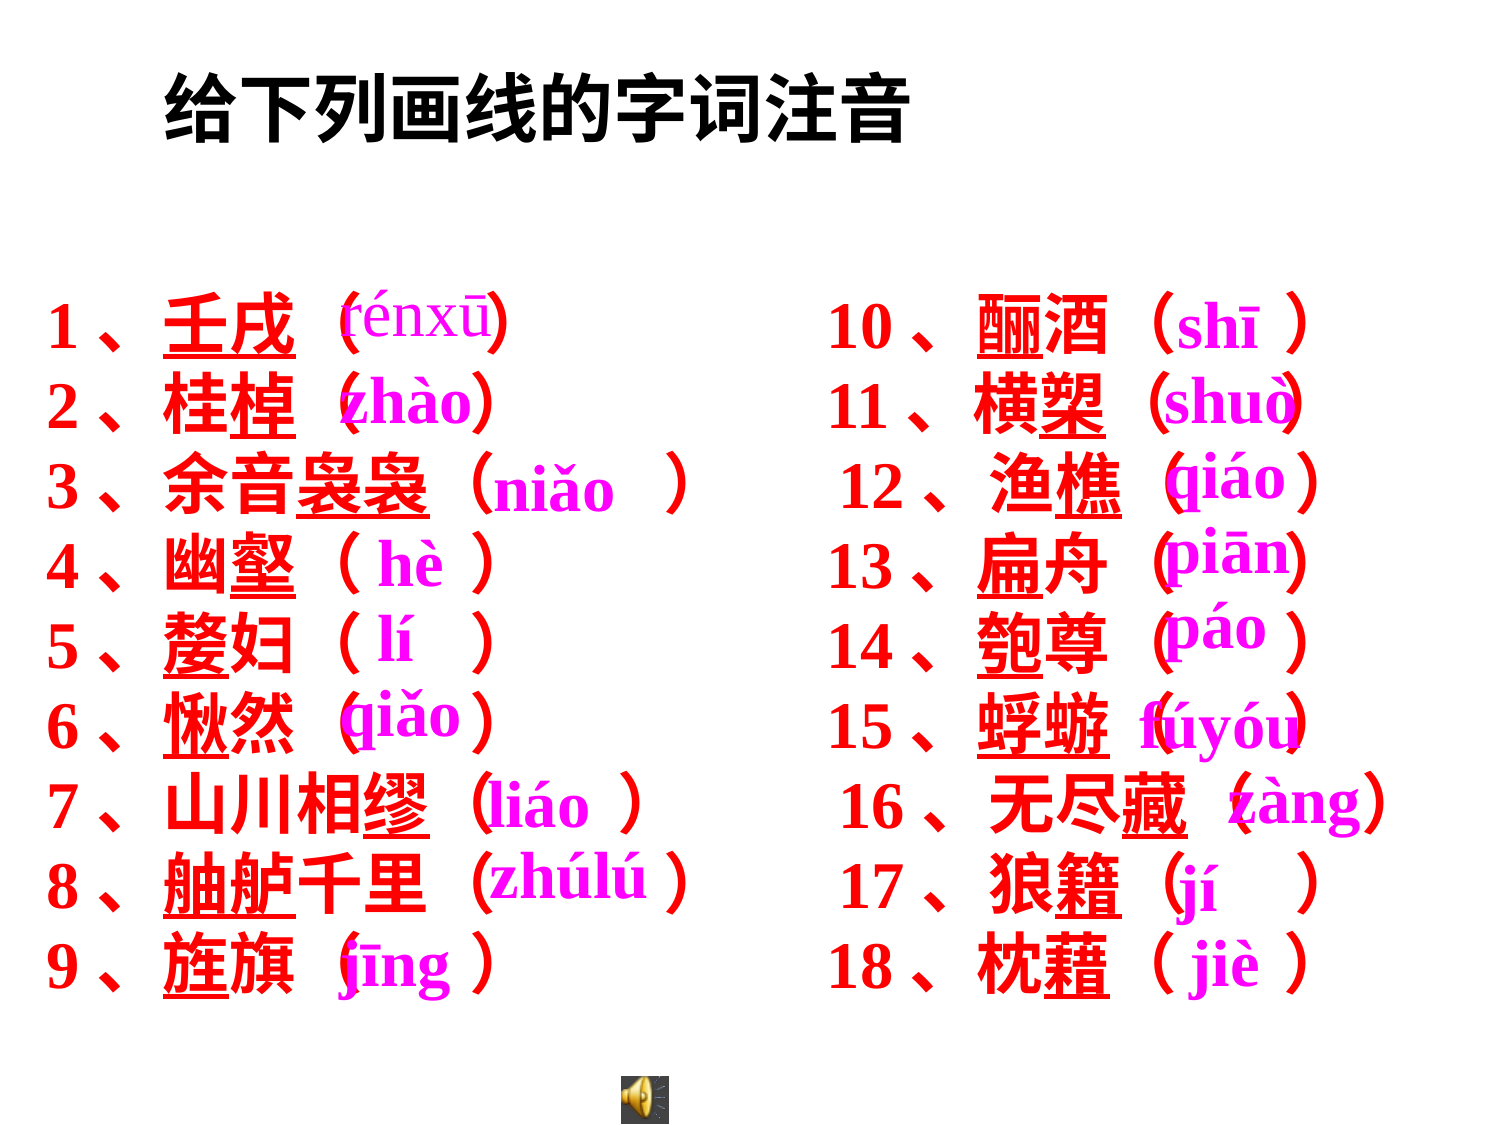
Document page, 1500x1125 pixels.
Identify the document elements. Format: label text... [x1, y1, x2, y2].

text_box [334, 262, 366, 338]
text_box zàng [1212, 749, 1425, 845]
text_box qiáo [1149, 424, 1313, 499]
text_box 给下列画线的字词注音 [149, 54, 929, 160]
text_box piān [1149, 499, 1338, 587]
text_box jiè [1175, 912, 1363, 1008]
text_box hè [362, 512, 475, 587]
text_box niǎo [478, 437, 675, 533]
text_box shī [1162, 274, 1313, 349]
text_box fúyóu [1125, 674, 1388, 770]
text_box zhúlú [474, 824, 690, 920]
text_box 1、壬戌（ ） 10、酾酒（ ） 2、桂棹（ ） 11、横槊（ ） 3、余音袅袅（ ） 12、渔樵（ ） 4、幽壑（ ） 13、扁舟（ ） 5、嫠妇（ ） 14、匏尊（ ） 6、愀然（ ） 15、蜉蝣（ ） 7、山川相缪（ ） 16、无尽藏（ ） 8、舳舻千里（ ） 17、狼籍（ ） 9、旌旗（ ） 18、枕藉（ ） [31, 274, 1444, 1010]
text_box lí [362, 587, 488, 662]
text_box liáo [472, 753, 638, 848]
text_box [1288, 587, 1338, 663]
text_box páo [1149, 574, 1288, 670]
text_box rénxū [324, 262, 575, 358]
picture [619, 1074, 671, 1125]
text_box zhào [324, 349, 513, 445]
text_box jīng [324, 912, 538, 1008]
text_box jí [1162, 837, 1291, 933]
text_box shuò [1149, 349, 1315, 445]
text_box qiǎo [324, 662, 588, 758]
